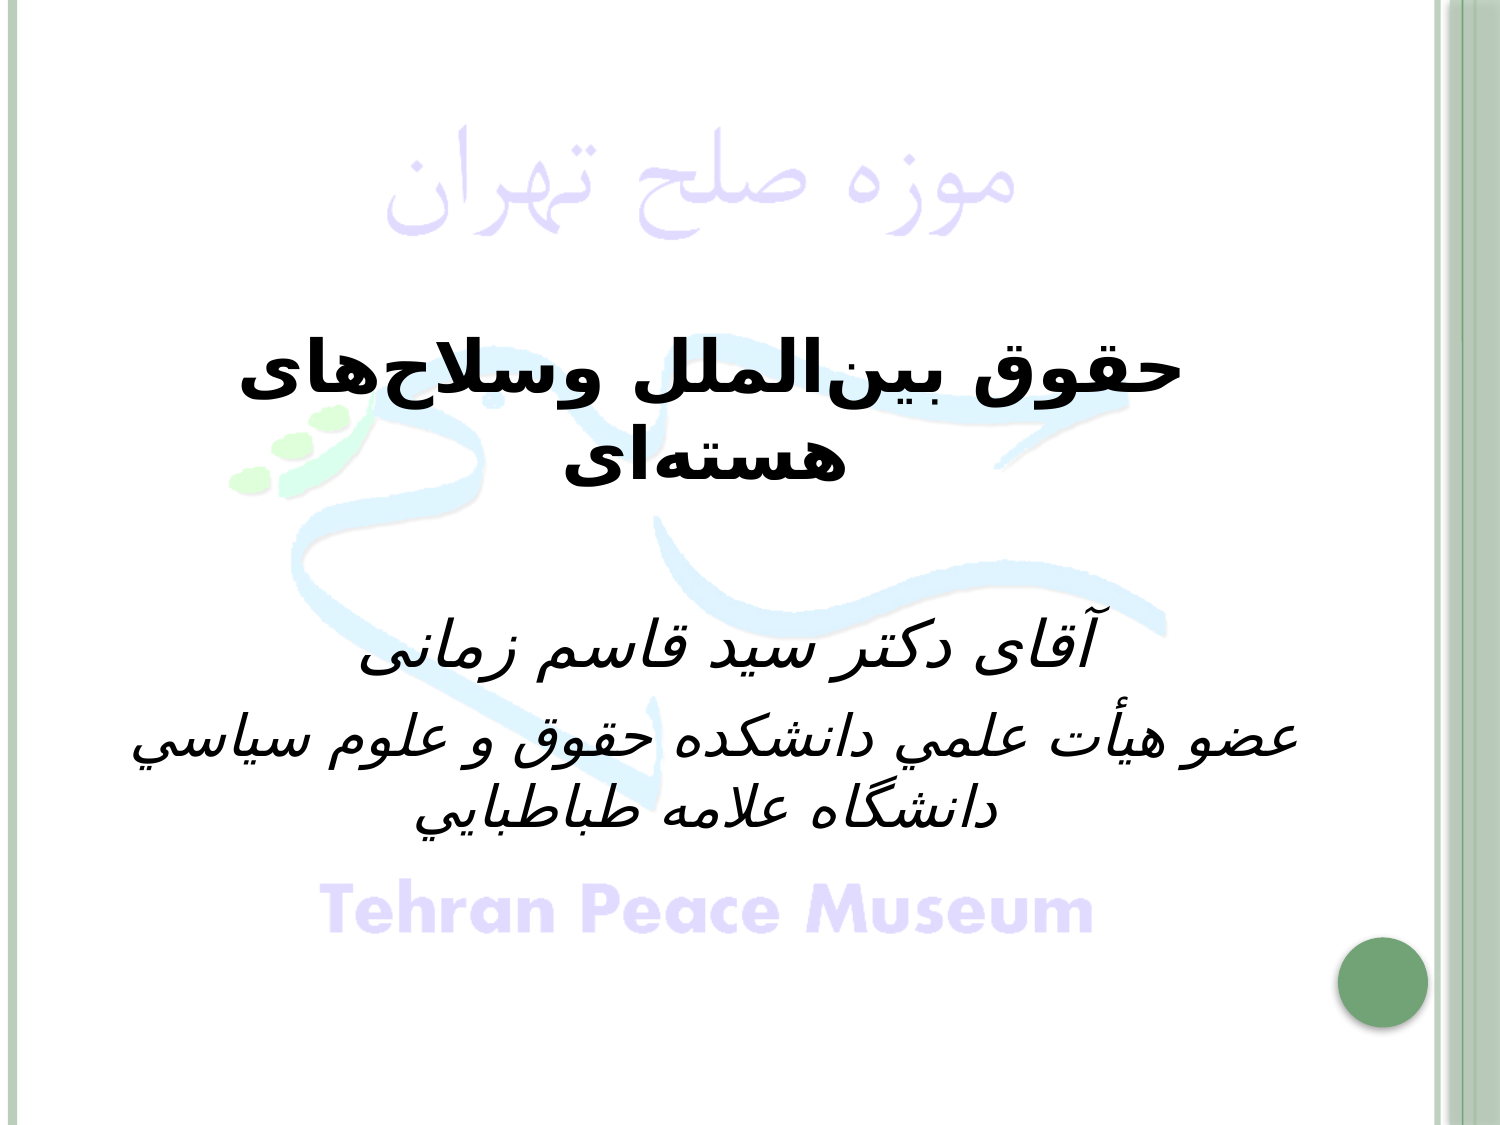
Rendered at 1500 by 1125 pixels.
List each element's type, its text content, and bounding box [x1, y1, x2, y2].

list حقوق بین‌الملل وسلاح‌های هسته‌ای آقای دکتر سید قاسم زمانی عضو هيأت علمي دانشكده حقوق و علوم سياسي دانشگاه علامه طباطبايي [1232, 312, 1338, 850]
picture [186, 36, 1226, 1076]
list حقوق بین‌الملل وسلاح‌های هسته‌ای آقای دکتر سید قاسم زمانی عضو هيأت علمي دانشكده حقوق و علوم سياسي دانشگاه علامه طباطبايي [112, 312, 181, 850]
